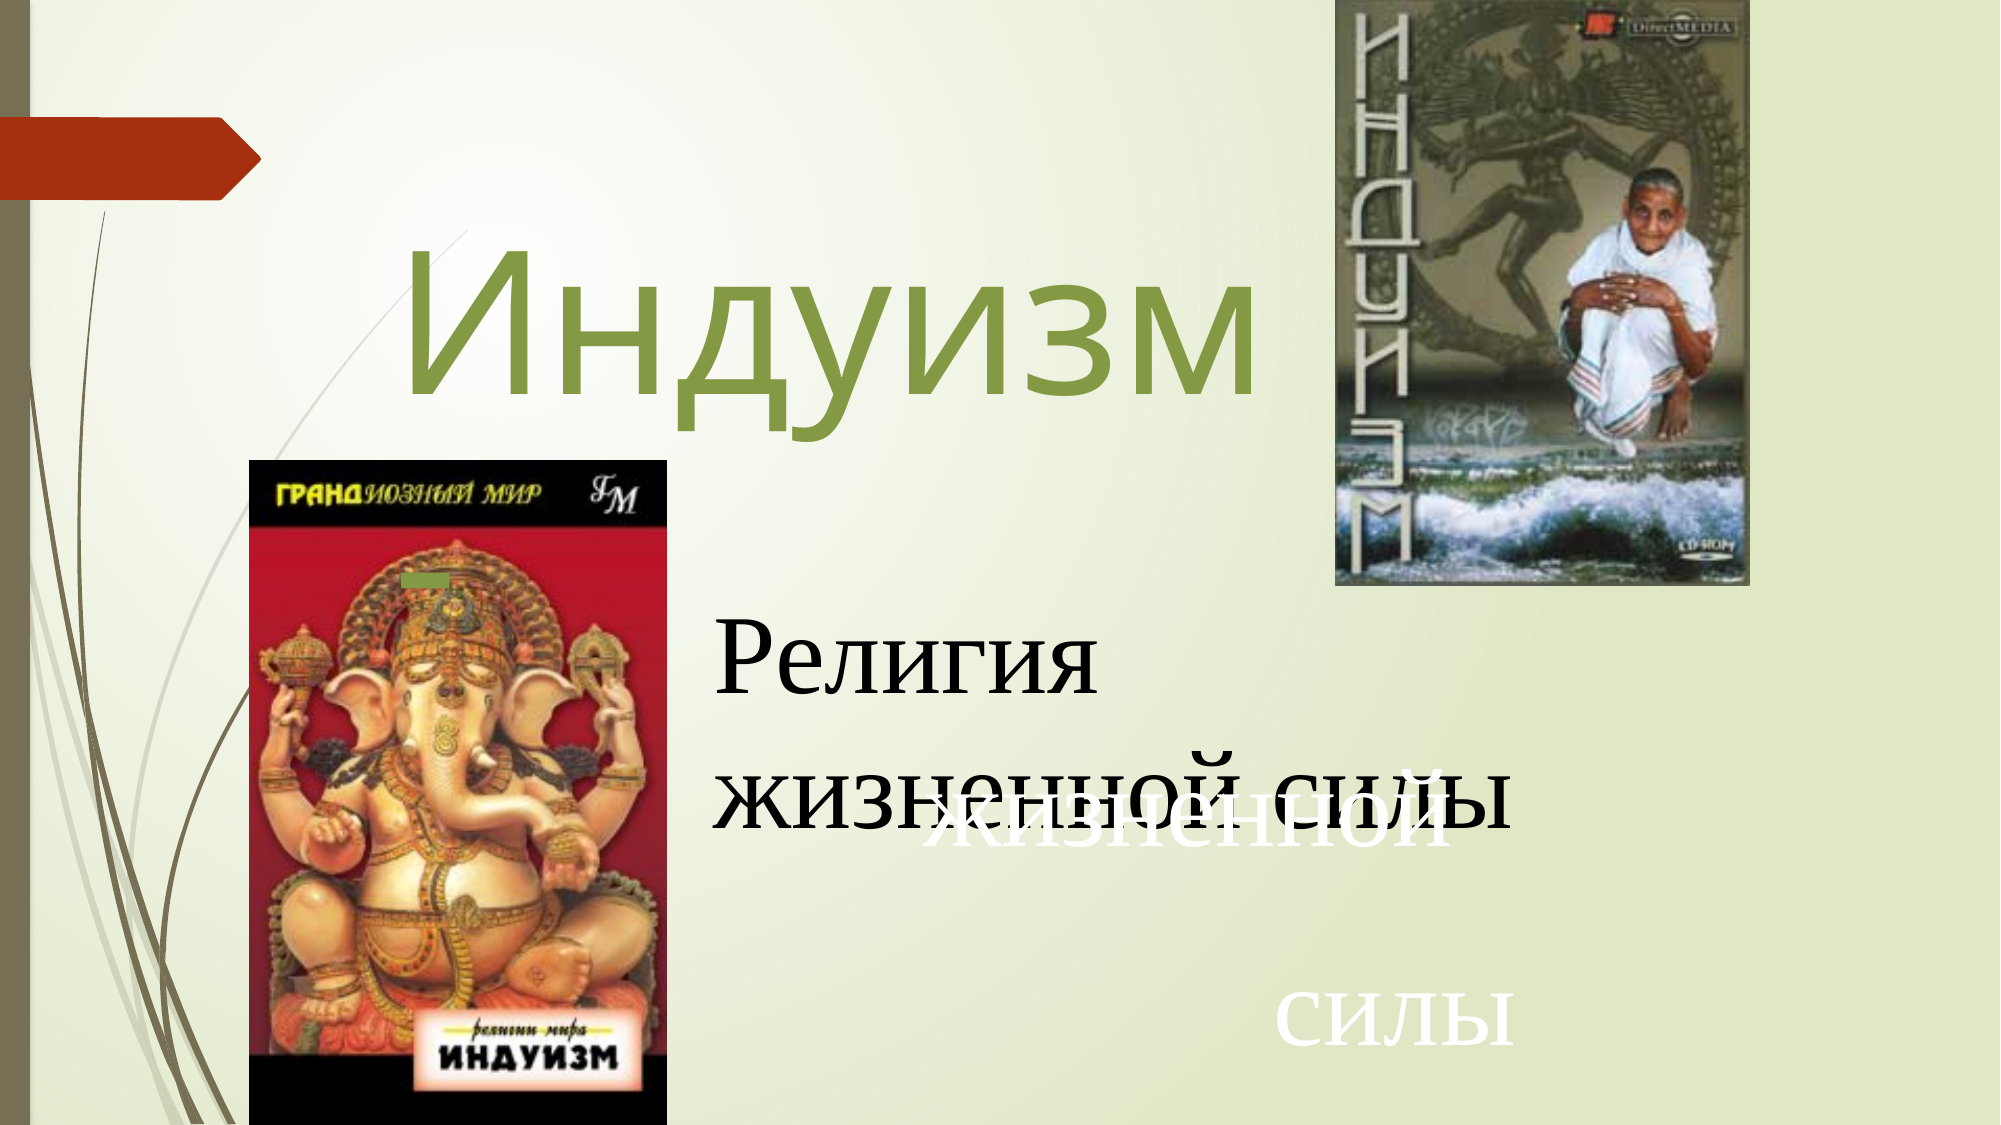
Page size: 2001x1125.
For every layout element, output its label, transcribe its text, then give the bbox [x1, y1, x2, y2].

picture [1335, 0, 1751, 587]
text_box жизненной [908, 726, 1497, 877]
text_box силы [1259, 925, 1531, 1076]
text_box Индуизм - [378, 187, 1293, 683]
picture [249, 460, 667, 1125]
text_box Религия жизненной силы [699, 574, 1529, 859]
